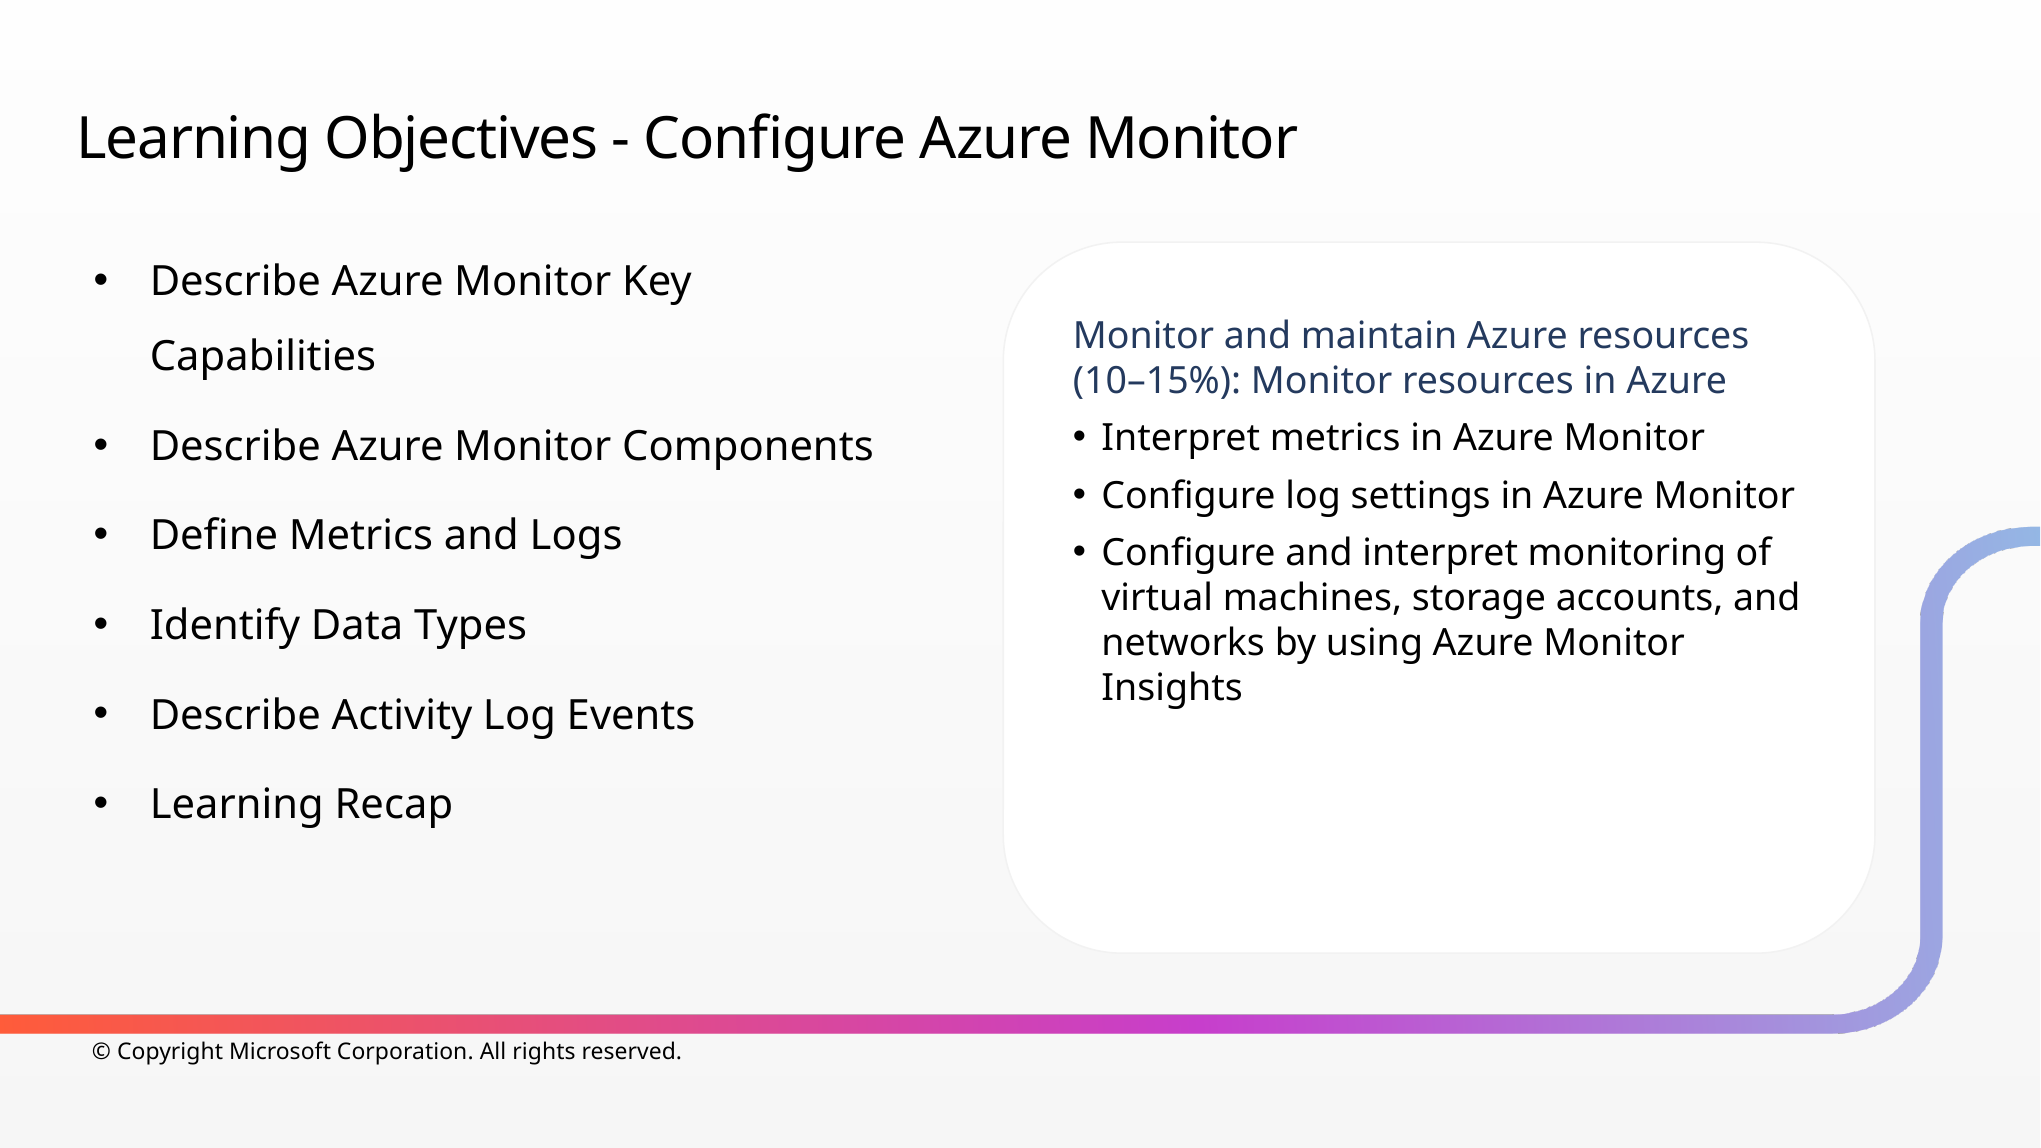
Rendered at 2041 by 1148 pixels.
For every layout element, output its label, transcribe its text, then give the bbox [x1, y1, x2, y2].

text_box Describe Azure Monitor Key Capabilities Describe Azure Monitor Components Define Metrics and Logs Identify Data Types Describe Activity Log Events Learning Recap [93, 228, 890, 828]
picture [0, 526, 2041, 1034]
title Learning Objectives - Configure Azure Monitor [76, 93, 1968, 230]
text_box Monitor and maintain Azure resources (10–15%): Monitor resources in Azure Interpret metrics in Azure Monitor Configure log settings in Azure Monitor Configure and interpret monitoring of virtual machines, storage accounts, and networks by using Azure Monitor Insights [1058, 303, 1840, 716]
